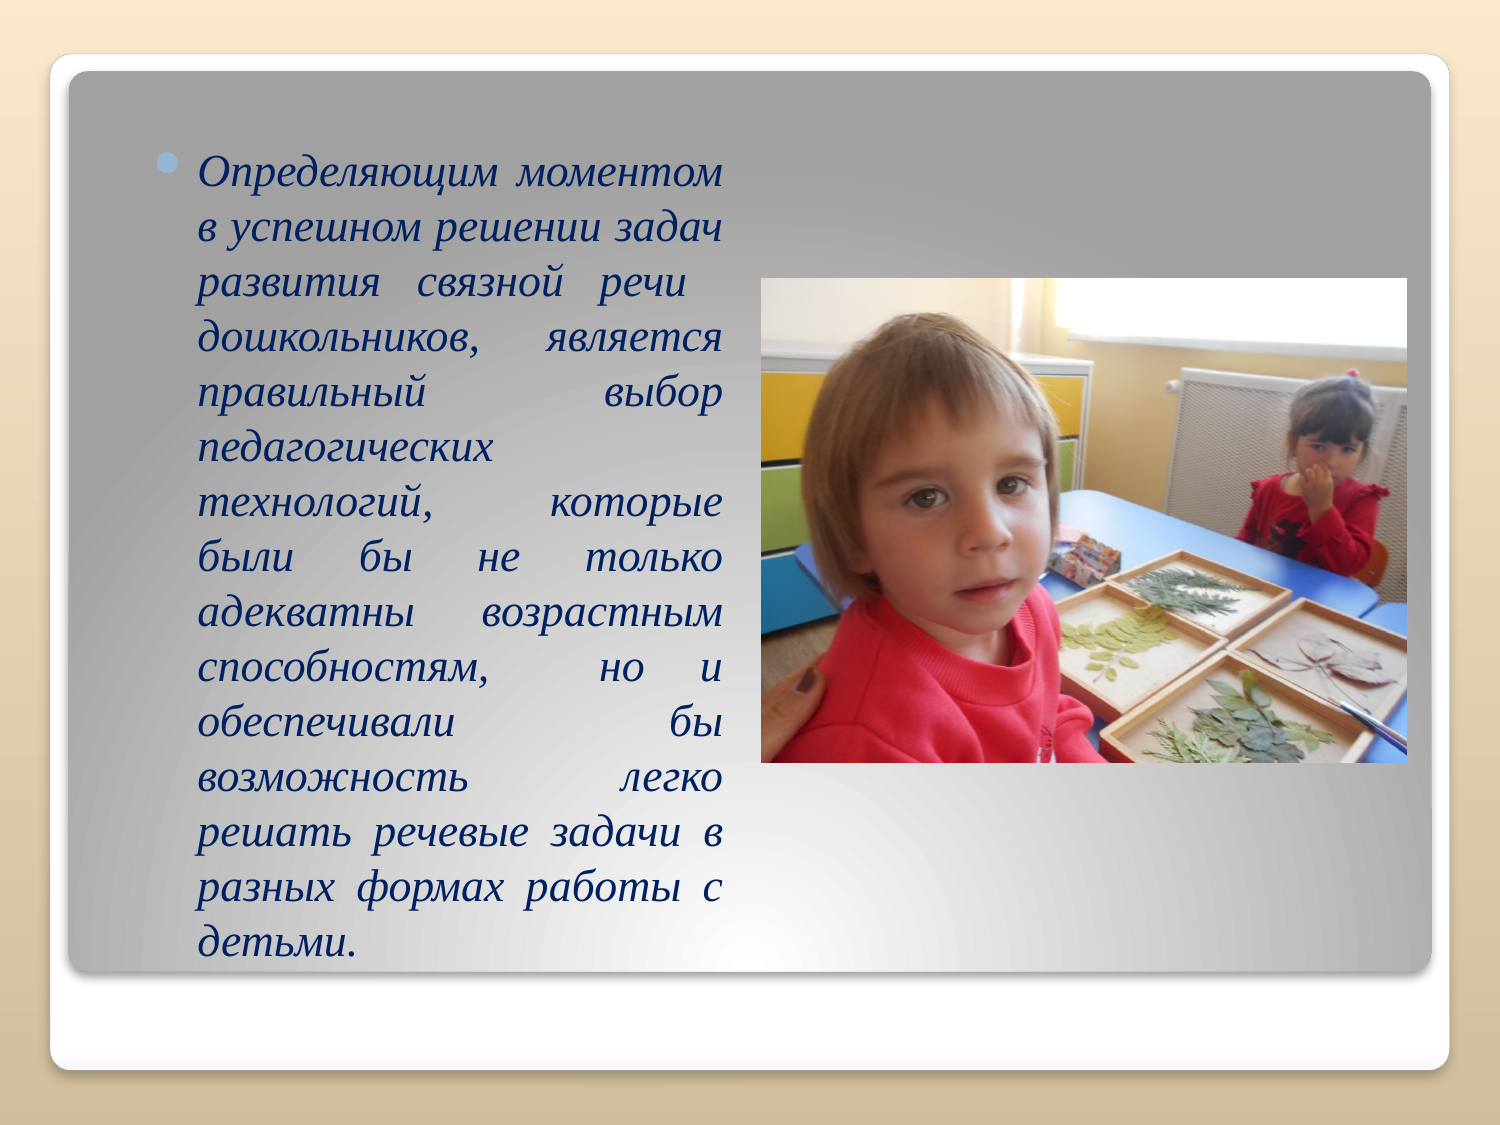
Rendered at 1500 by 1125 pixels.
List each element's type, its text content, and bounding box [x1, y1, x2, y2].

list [761, 278, 1407, 763]
list Определяющим моментом в успешном решении задач развития связной речи дошкольников, является правильный выбор педагогических технологий, которые были бы не только адекватны возрастным способностям, но и обеспечивали бы возможность легко решать речевые задачи в разных формах работы с детьми. [123, 125, 739, 846]
